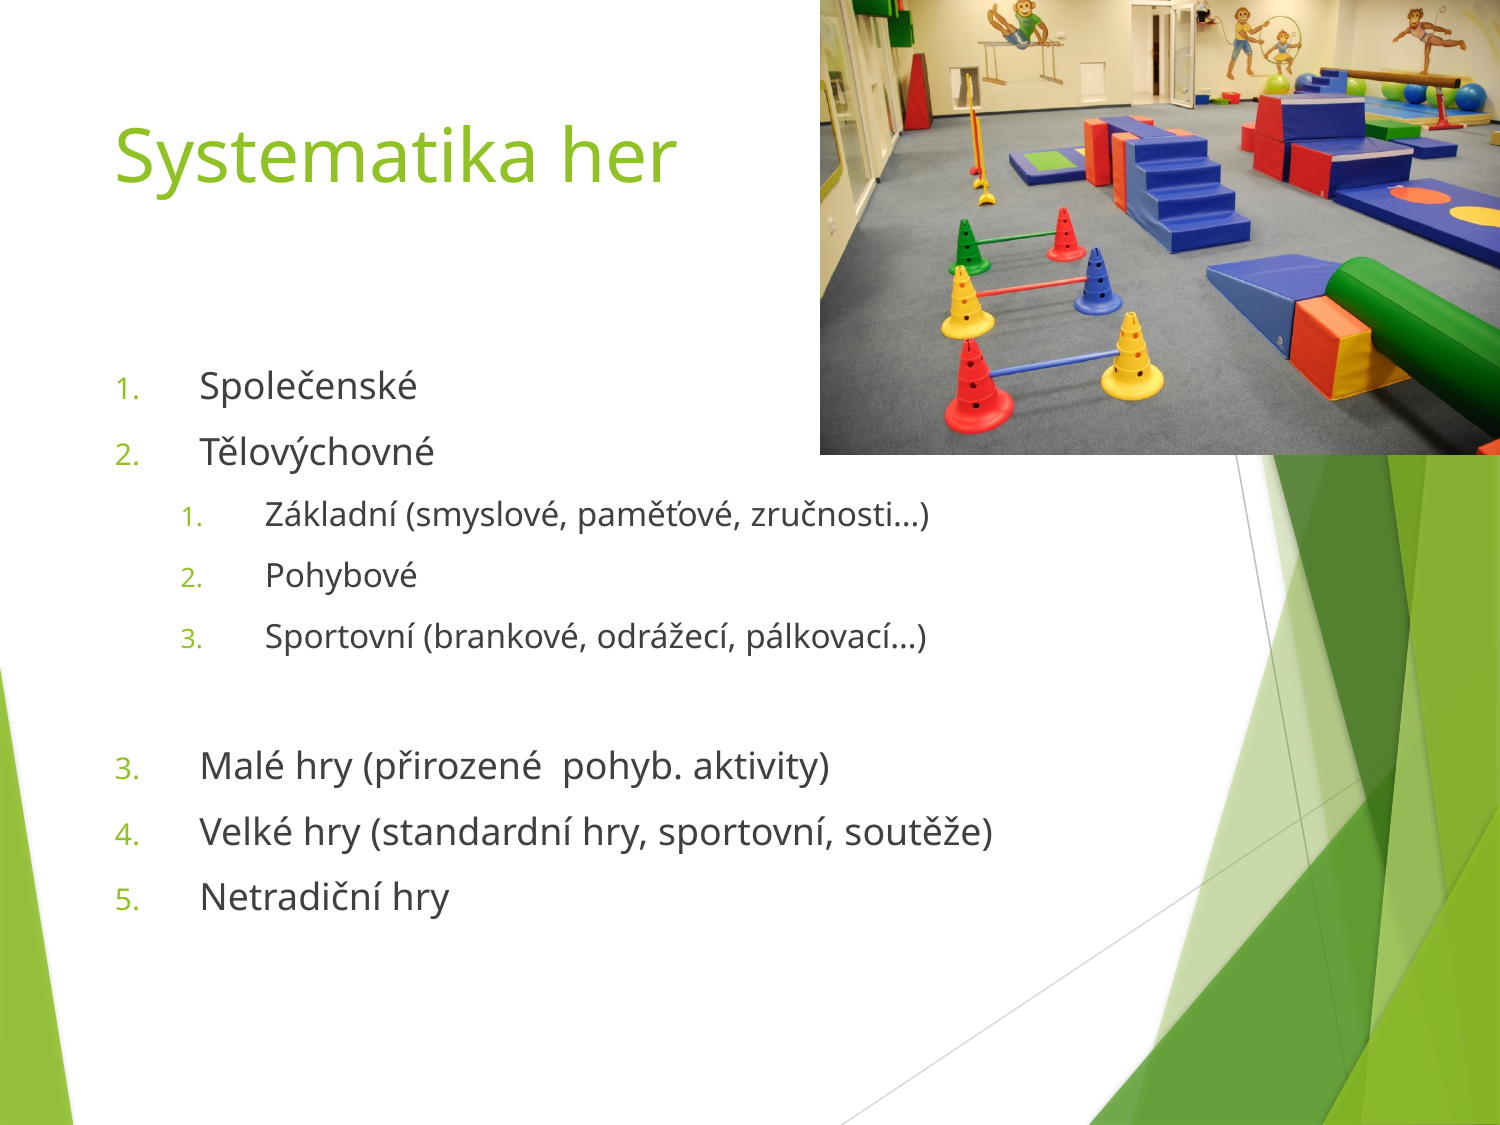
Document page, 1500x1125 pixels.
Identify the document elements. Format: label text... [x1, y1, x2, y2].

list Společenské Tělovýchovné Základní (smyslové, paměťové, zručnosti…) Pohybové Sportovní (brankové, odrážecí, pálkovací…) Malé hry (přirozené pohyb. aktivity) Velké hry (standardní hry, sportovní, soutěže) Netradiční hry [99, 354, 1142, 992]
title Systematika her [99, 99, 815, 317]
picture [820, 0, 1500, 456]
